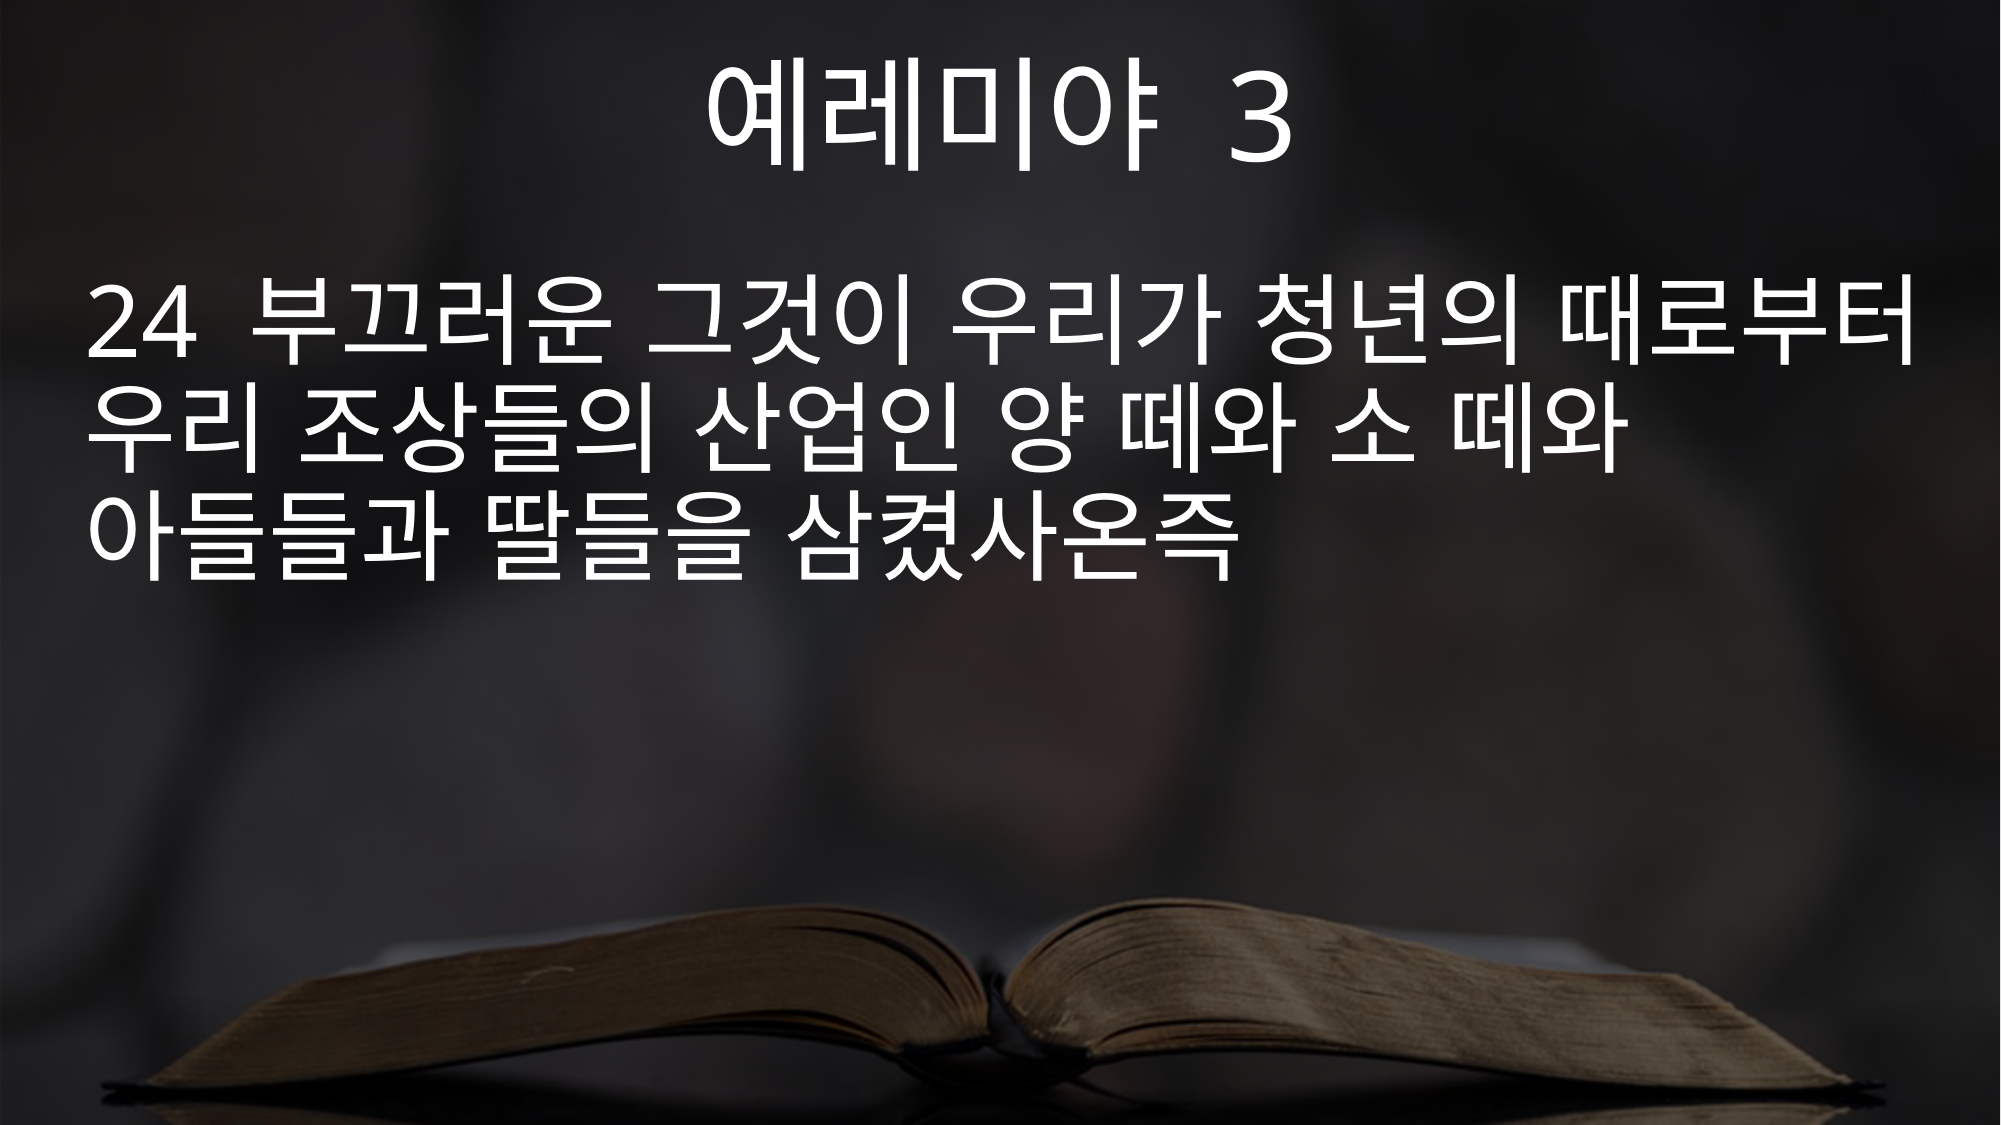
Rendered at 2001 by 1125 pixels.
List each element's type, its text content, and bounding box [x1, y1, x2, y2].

list 24 부끄러운 그것이 우리가 청년의 때로부터 우리 조상들의 산업인 양 떼와 소 떼와 아들들과 딸들을 삼켰사온즉 [69, 263, 1953, 423]
picture [0, 0, 2001, 1125]
footer 예레미야 3 [0, 32, 2000, 192]
